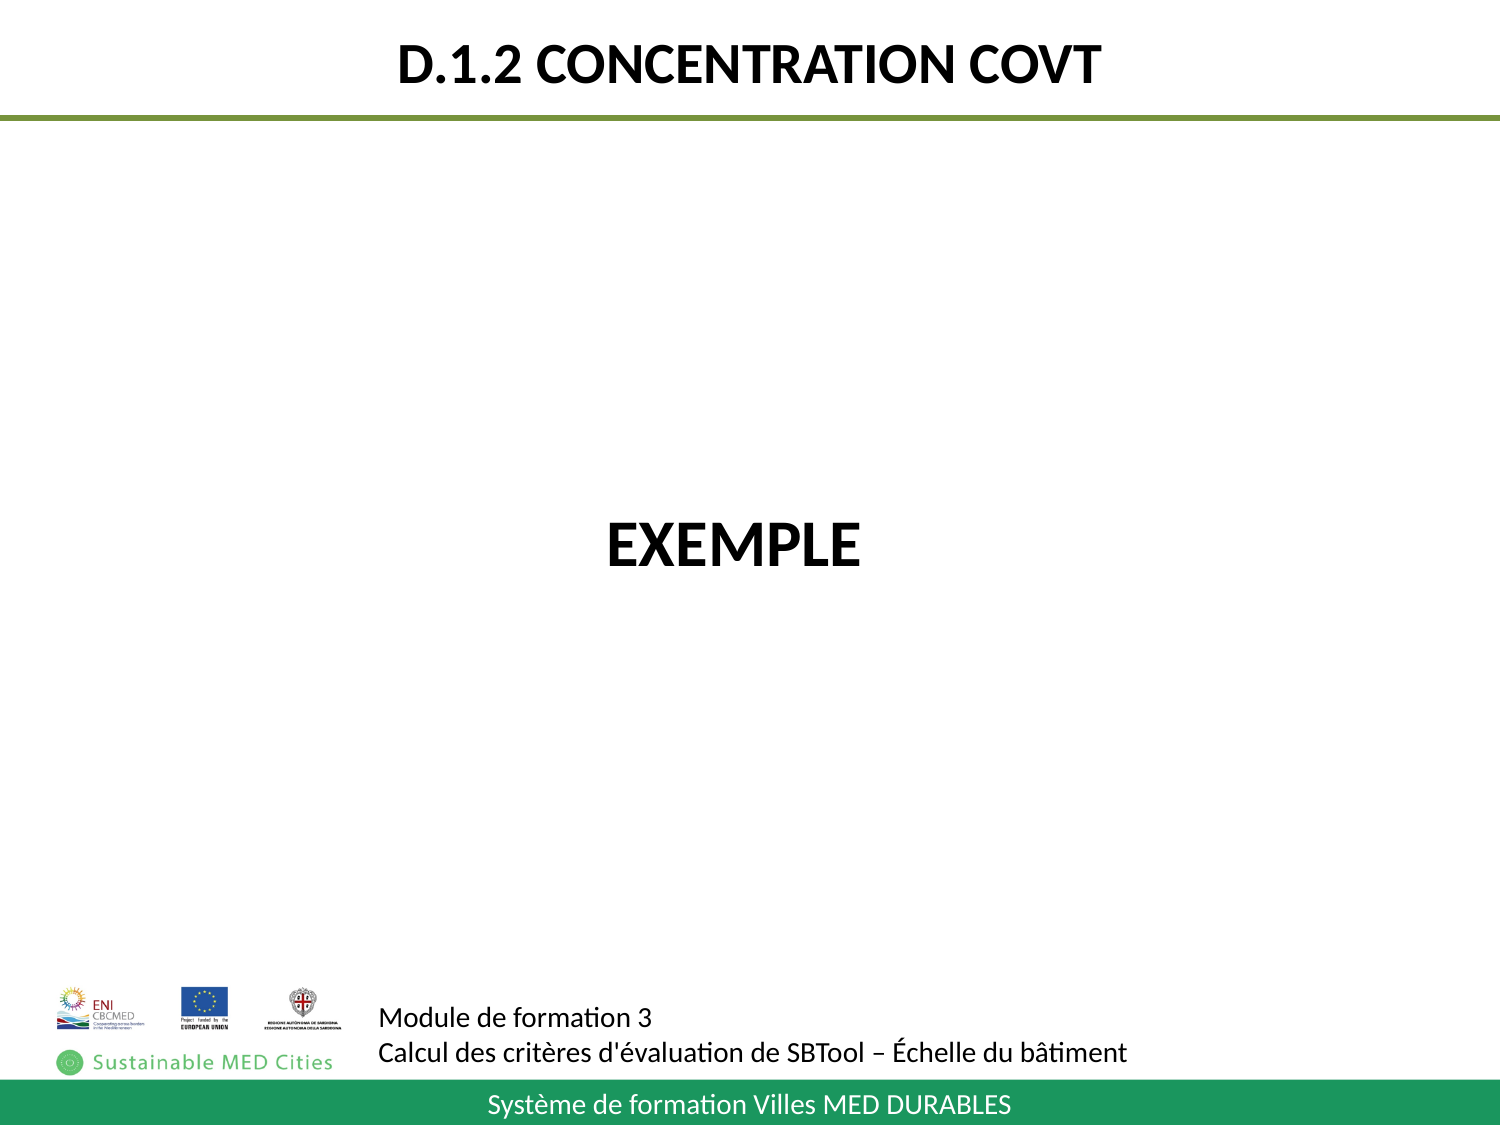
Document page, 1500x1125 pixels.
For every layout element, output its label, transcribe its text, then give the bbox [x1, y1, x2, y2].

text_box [0, 972, 1500, 1125]
text_box EXEMPLE [43, 262, 1425, 944]
title D.1.2 CONCENTRATION COVT [0, 0, 1500, 121]
